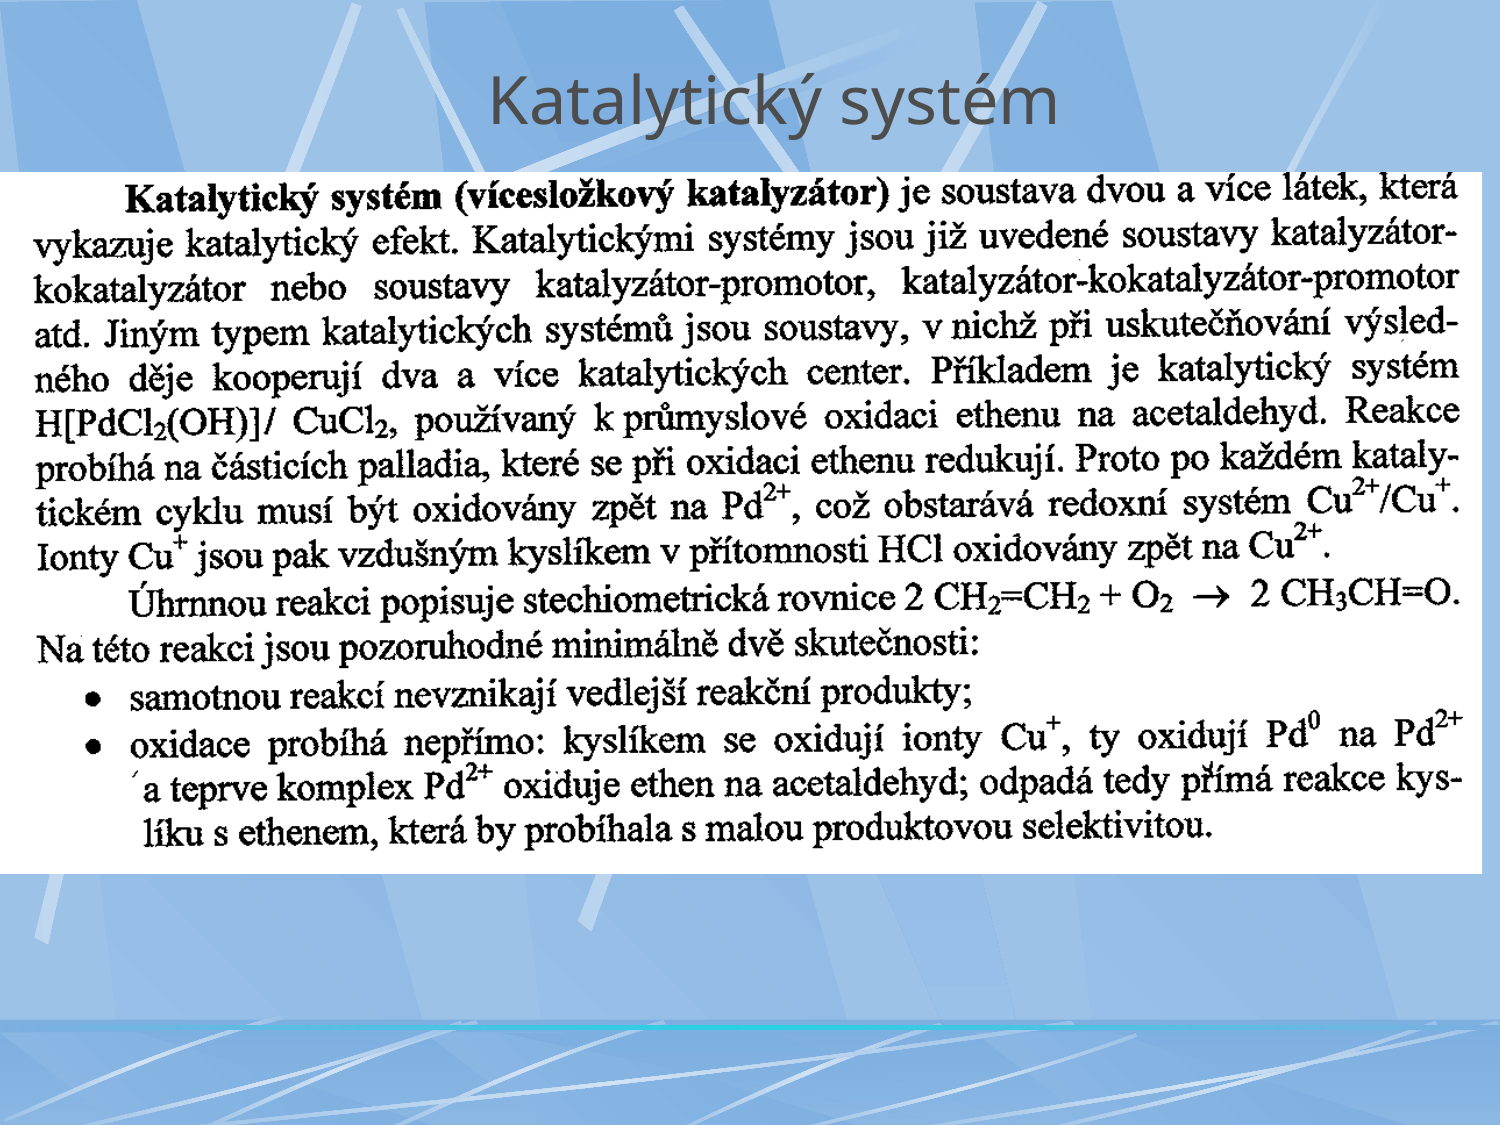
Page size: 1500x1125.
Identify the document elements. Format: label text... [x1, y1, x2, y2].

picture [0, 172, 1483, 874]
title Katalytický systém [137, 50, 1413, 146]
